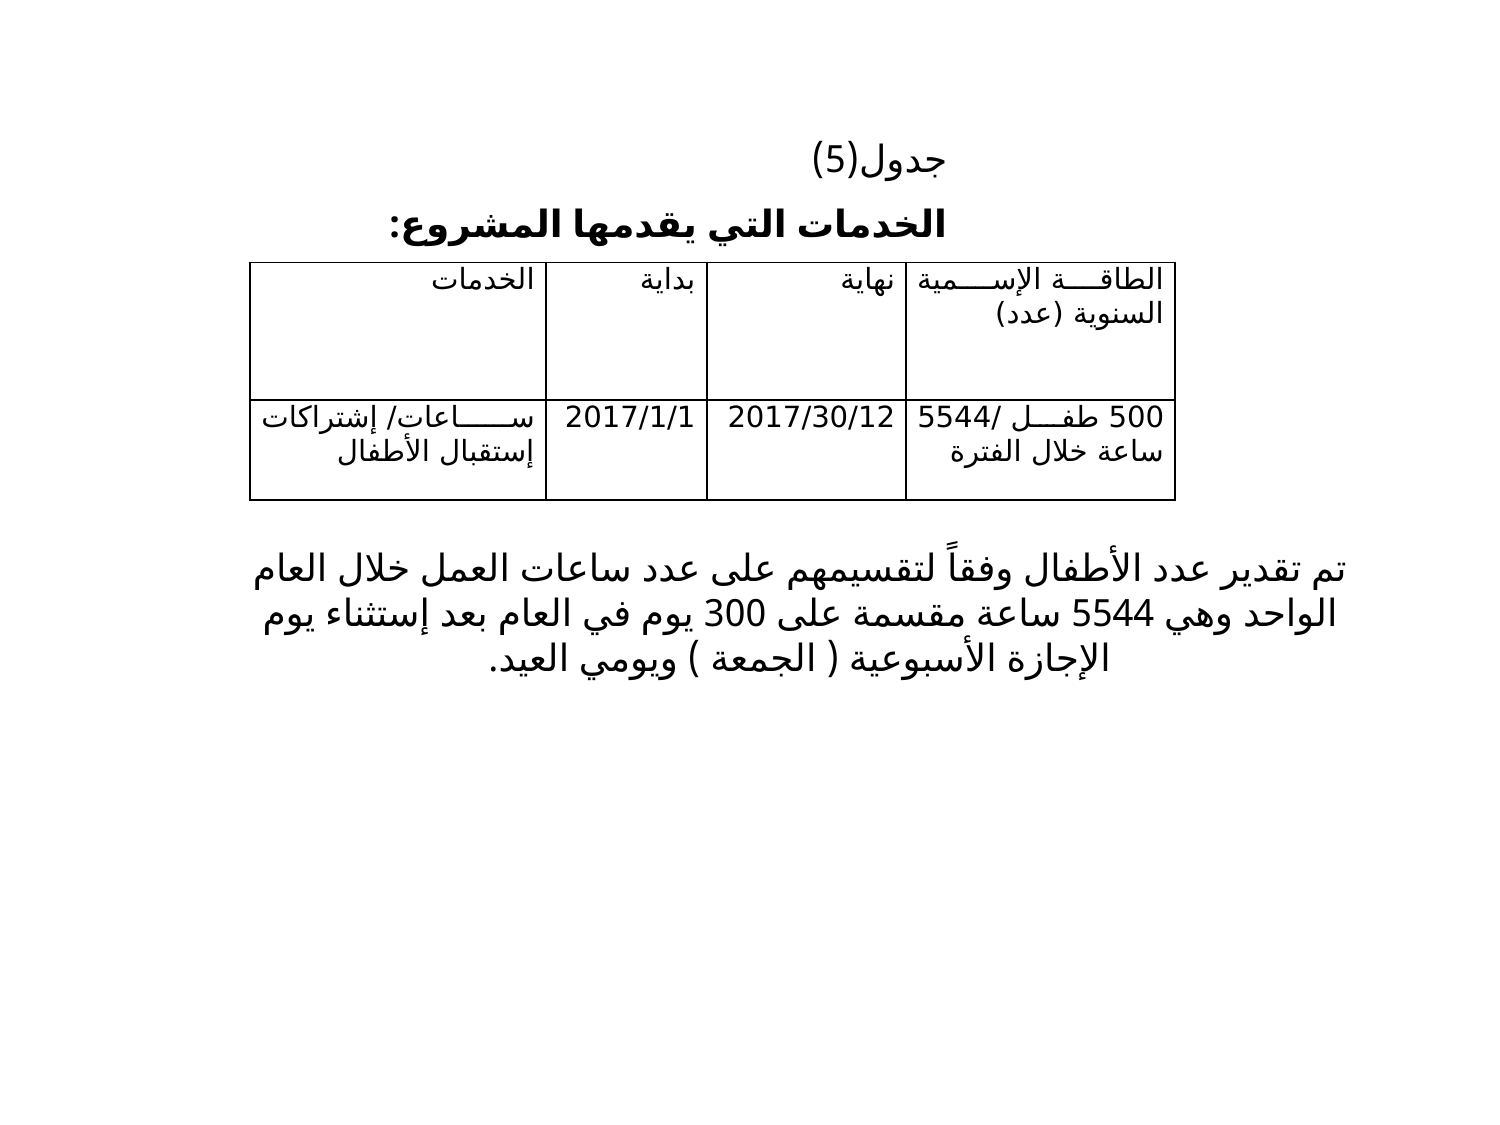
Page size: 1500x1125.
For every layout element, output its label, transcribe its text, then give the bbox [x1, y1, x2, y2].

table_header بداية [547, 263, 706, 399]
table_cell ساعات/ إشتراكات إستقبال الأطفال [251, 401, 545, 499]
table_cell 2017/30/12 [708, 401, 905, 499]
table_cell 2017/1/1 [547, 401, 706, 499]
table_header الطاقة الإسمية السنوية (عدد) [907, 263, 1174, 399]
table_header الخدمات [251, 263, 545, 399]
table_cell 500 طفل /5544 ساعة خلال الفترة [907, 401, 1174, 499]
table_header نهاية [708, 263, 905, 399]
text_box تم تقدير عدد الأطفال وفقاً لتقسيمهم على عدد ساعات العمل خلال العام الواحد وهي 5544 ساعة مقسمة على 300 يوم في العام بعد إستثناء يوم الإجازة الأسبوعية ( الجمعة ) ويومي العيد. [212, 536, 1388, 687]
text_box جدول(5) الخدمات التي يقدمها المشروع: [373, 124, 1038, 253]
